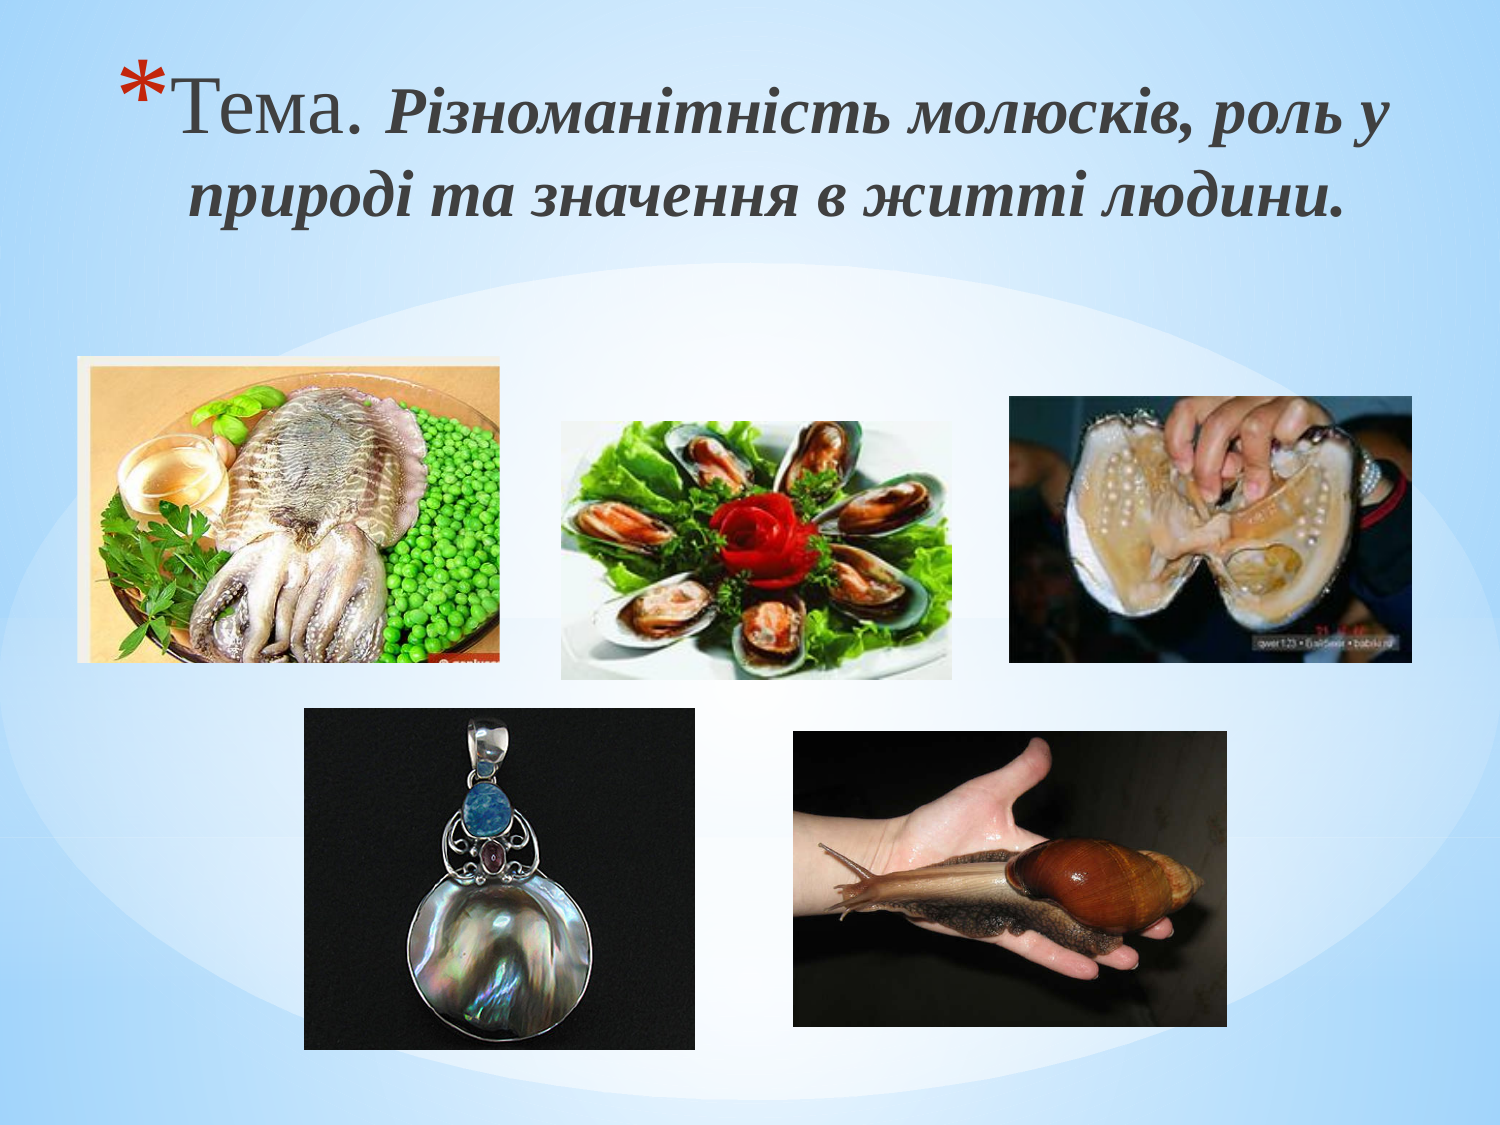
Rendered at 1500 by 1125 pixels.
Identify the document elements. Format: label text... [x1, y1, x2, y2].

picture [1009, 396, 1412, 663]
picture [561, 421, 952, 681]
picture [77, 356, 500, 663]
list Тема. Різноманітність молюсків, роль у природі та значення в житті людини. [29, 42, 1471, 232]
picture [793, 731, 1227, 1027]
picture [304, 708, 695, 1050]
